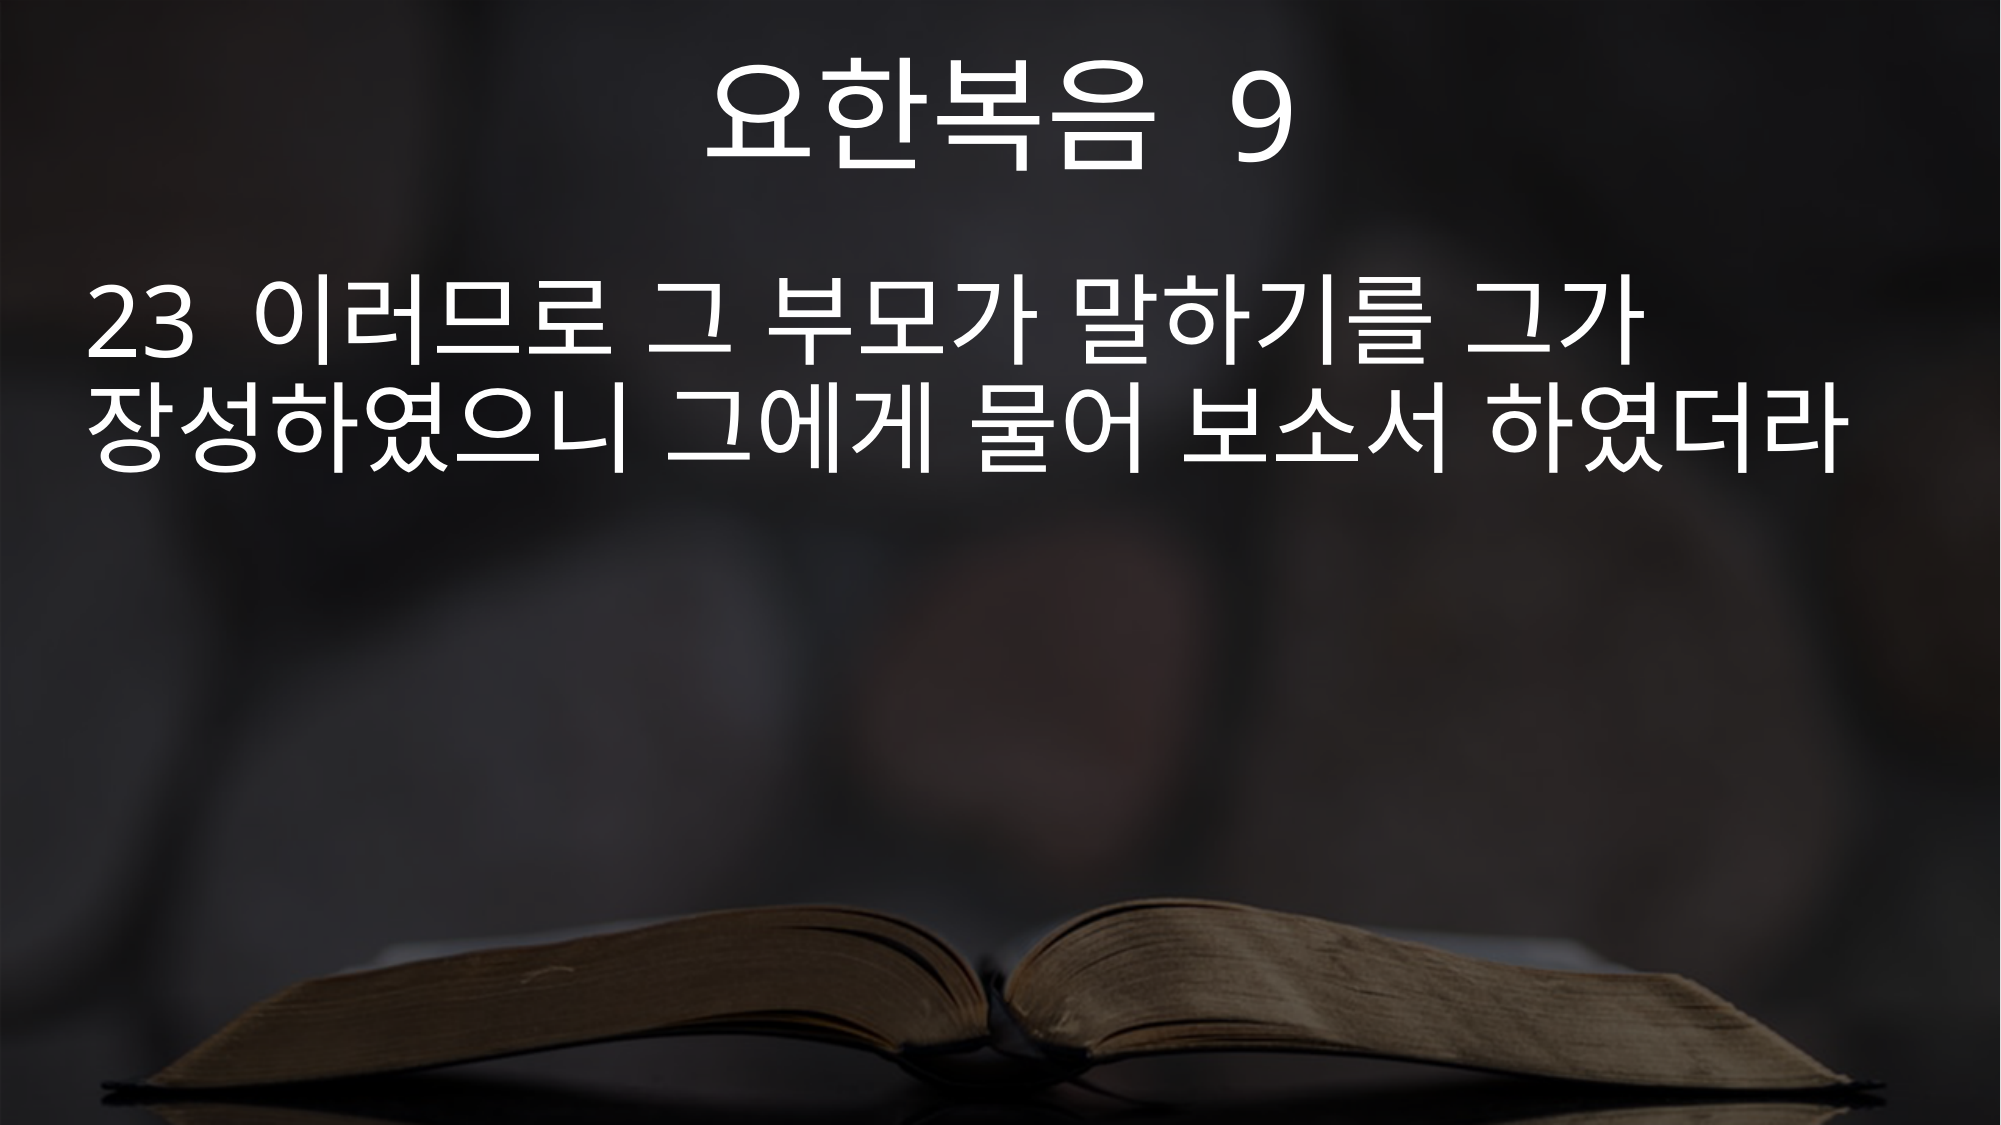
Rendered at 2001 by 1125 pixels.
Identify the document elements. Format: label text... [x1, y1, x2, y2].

footer 요한복음 9 [0, 32, 2000, 192]
picture [0, 0, 2001, 1125]
list 23 이러므로 그 부모가 말하기를 그가 장성하였으니 그에게 물어 보소서 하였더라 [69, 263, 1953, 423]
